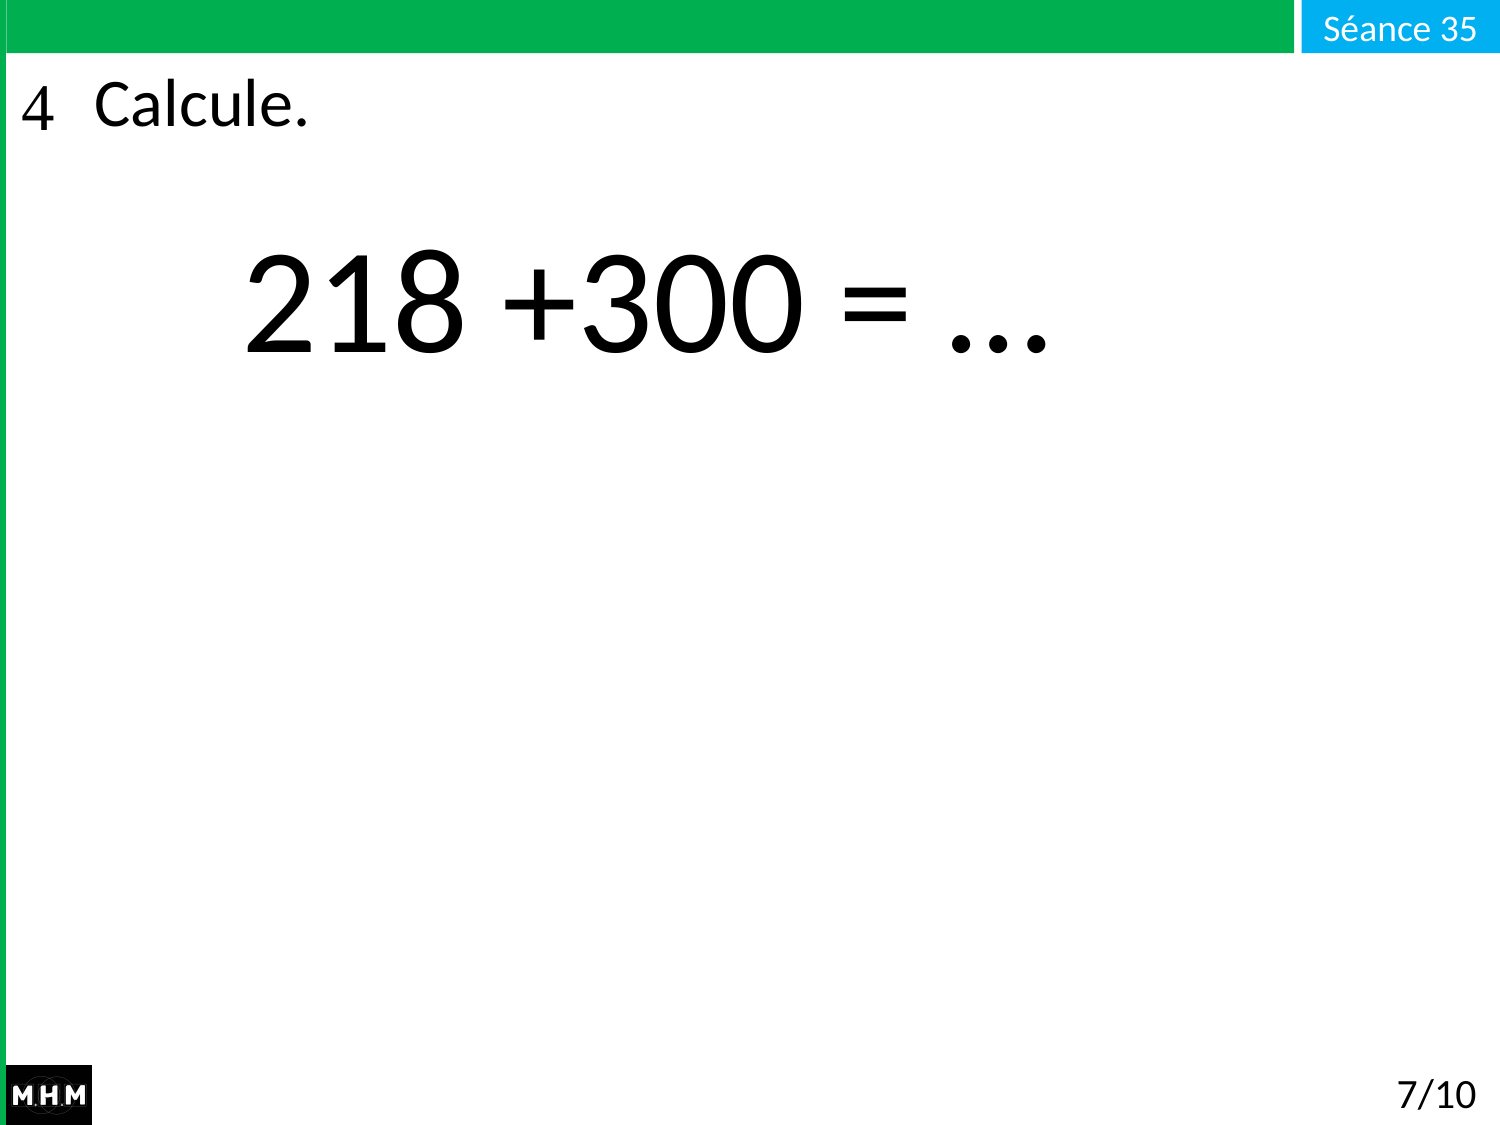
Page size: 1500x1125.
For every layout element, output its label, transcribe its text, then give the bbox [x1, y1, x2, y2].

text_box 218 +300 = … [226, 194, 1161, 390]
picture [6, 1065, 92, 1125]
title Calcule. [79, 60, 1374, 150]
list 7/10 [1373, 1064, 1500, 1125]
